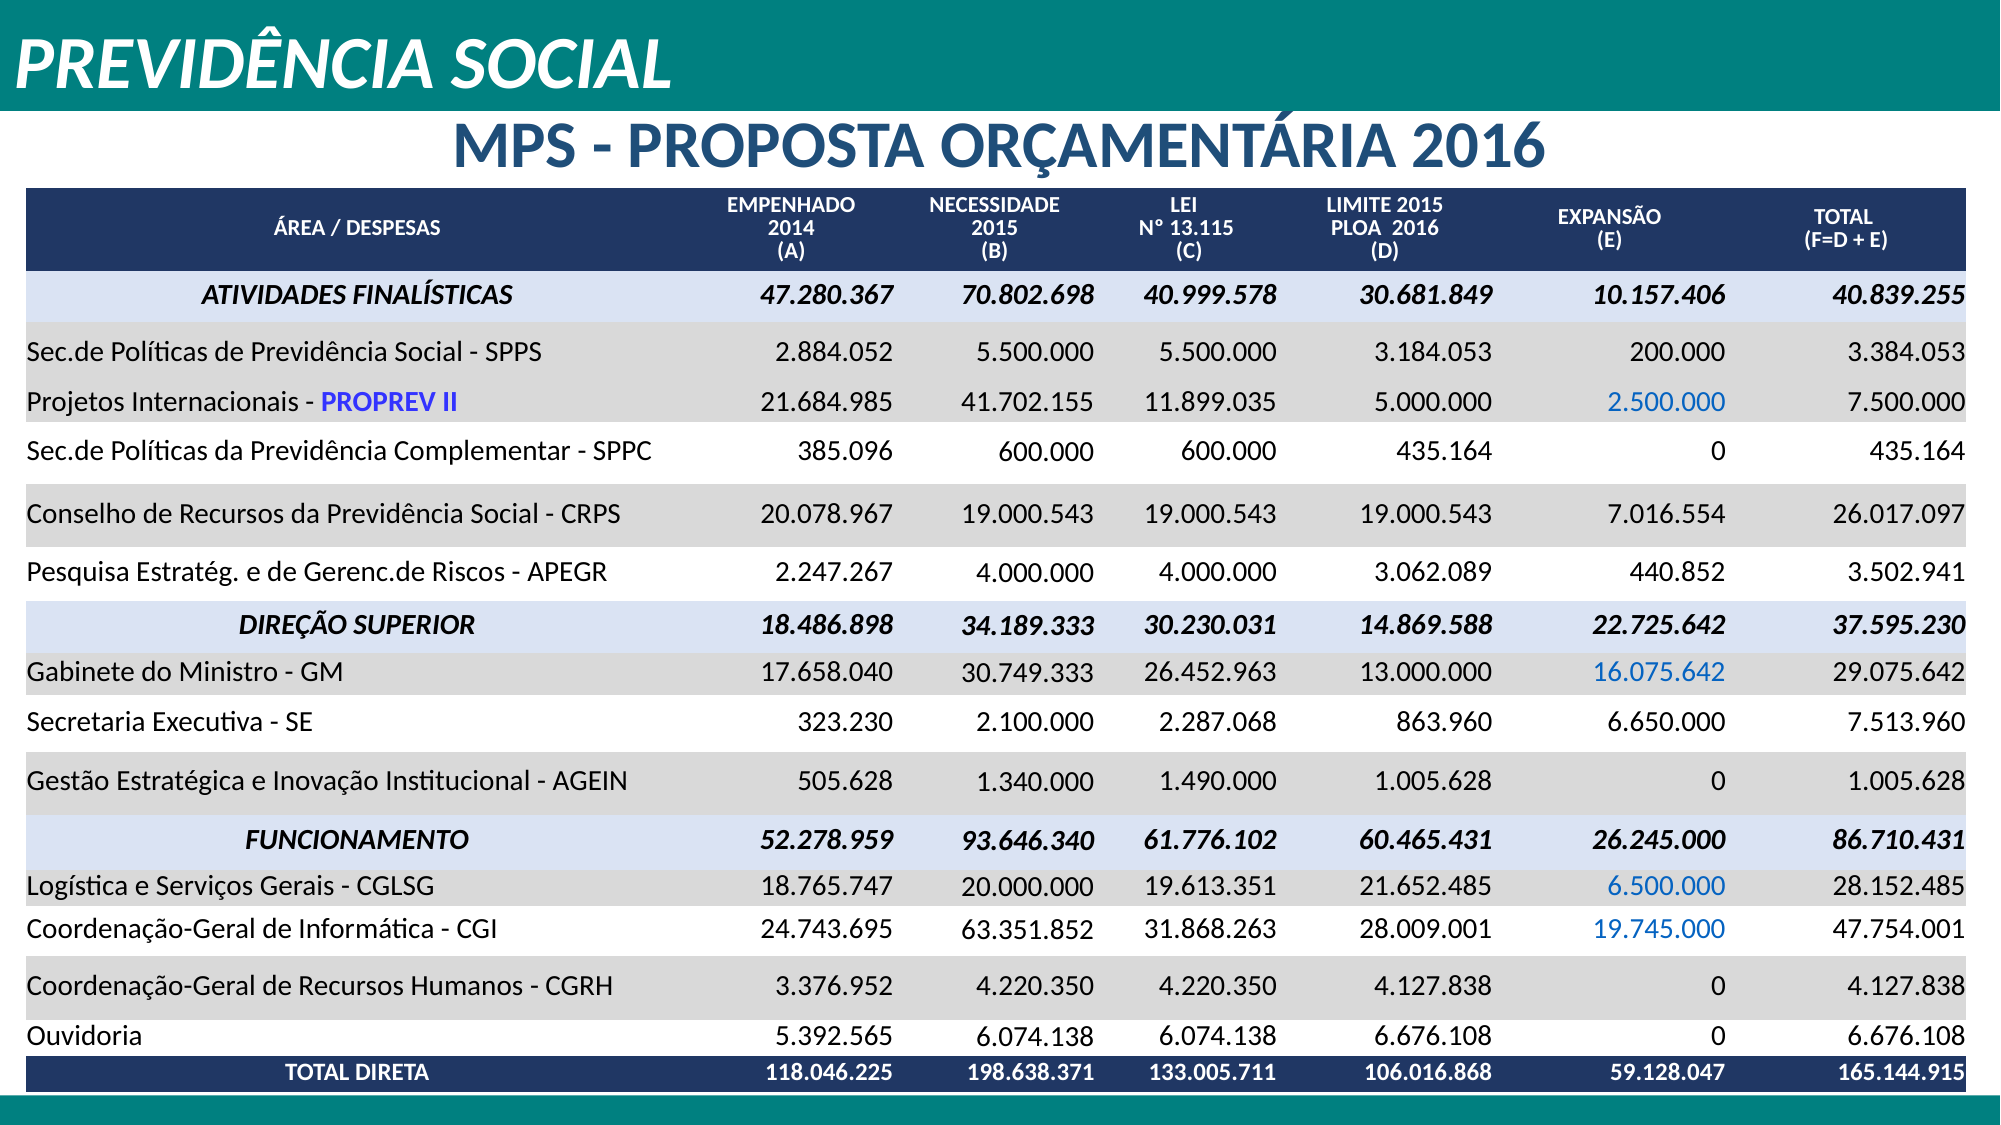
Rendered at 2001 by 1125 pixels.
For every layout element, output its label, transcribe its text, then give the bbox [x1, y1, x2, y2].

table_cell 5.500.000 [894, 322, 1096, 385]
table_cell 41.702.155 [894, 385, 1096, 422]
table_cell 40.999.578 [1096, 271, 1277, 322]
table_cell 4.220.350 [1096, 956, 1277, 1020]
table_cell Logística e Serviços Gerais - CGLSG [26, 870, 689, 906]
table_cell 26.245.000 [1493, 815, 1726, 870]
table_cell 3.376.952 [689, 956, 894, 1020]
table_cell 435.164 [1277, 422, 1493, 484]
table_cell 200.000 [1493, 322, 1726, 385]
table_cell 26.452.963 [1096, 653, 1277, 695]
table_cell 63.351.852 [894, 906, 1096, 956]
table_cell 26.017.097 [1726, 484, 1966, 547]
table_cell 0 [1493, 1020, 1726, 1056]
table_cell Sec.de Políticas de Previdência Social - SPPS [26, 322, 689, 385]
table_cell Pesquisa Estratég. e de Gerenc.de Riscos - APEGR [26, 547, 689, 601]
table_cell 4.220.350 [894, 956, 1096, 1020]
table_cell Coordenação-Geral de Recursos Humanos - CGRH [26, 956, 689, 1020]
table_cell 5.000.000 [1277, 385, 1493, 422]
table_cell 40.839.255 [1726, 271, 1966, 322]
table_cell 19.000.543 [1277, 484, 1493, 547]
table_header NECESSIDADE 2015 (B) [894, 188, 1096, 271]
table_cell 1.005.628 [1726, 752, 1966, 815]
table_cell 14.869.588 [1277, 601, 1493, 653]
table_cell 3.502.941 [1726, 547, 1966, 601]
table_cell 28.152.485 [1726, 870, 1966, 906]
table_cell 17.658.040 [689, 653, 894, 695]
table_cell 3.384.053 [1726, 322, 1966, 385]
table_cell 47.280.367 [689, 271, 894, 322]
table_cell 863.960 [1277, 695, 1493, 752]
table_cell 4.127.838 [1277, 956, 1493, 1020]
table_cell 0 [1493, 422, 1726, 484]
text_box [0, 1095, 2000, 1125]
table_cell 93.646.340 [894, 815, 1096, 870]
table_cell 11.899.035 [1096, 385, 1277, 422]
table_cell 22.725.642 [1493, 601, 1726, 653]
table_cell 385.096 [689, 422, 894, 484]
table_cell 1.490.000 [1096, 752, 1277, 815]
table_cell 21.684.985 [689, 385, 894, 422]
table_cell 19.000.543 [1096, 484, 1277, 547]
table_cell 133.005.711 [1096, 1056, 1277, 1092]
table_header TOTAL (F=D + E) [1726, 188, 1966, 271]
table_cell 31.868.263 [1096, 906, 1277, 956]
table_cell 6.074.138 [894, 1020, 1096, 1056]
table_cell 30.749.333 [894, 653, 1096, 695]
table_cell 21.652.485 [1277, 870, 1493, 906]
table_cell 24.743.695 [689, 906, 894, 956]
table_cell 7.016.554 [1493, 484, 1726, 547]
table_cell 18.765.747 [689, 870, 894, 906]
table_cell 2.100.000 [894, 695, 1096, 752]
table_cell 6.676.108 [1277, 1020, 1493, 1056]
table_cell 118.046.225 [689, 1056, 894, 1092]
table_cell Sec.de Políticas da Previdência Complementar - SPPC [26, 422, 689, 484]
table_cell Projetos Internacionais - PROPREV II [26, 385, 689, 422]
table_cell 1.005.628 [1277, 752, 1493, 815]
table_cell 4.000.000 [894, 547, 1096, 601]
table_cell 18.486.898 [689, 601, 894, 653]
table_cell Gabinete do Ministro - GM [26, 653, 689, 695]
table_header ÁREA / DESPESAS [26, 188, 689, 271]
table_cell 70.802.698 [894, 271, 1096, 322]
table_cell 198.638.371 [894, 1056, 1096, 1092]
table_cell 6.500.000 [1493, 870, 1726, 906]
table_cell 59.128.047 [1493, 1056, 1726, 1092]
table_cell DIREÇÃO SUPERIOR [26, 601, 689, 653]
text_box PREVIDÊNCIA SOCIAL [0, 0, 2000, 111]
table_cell 34.189.333 [894, 601, 1096, 653]
table_cell 37.595.230 [1726, 601, 1966, 653]
table_cell 20.078.967 [689, 484, 894, 547]
table_cell 2.287.068 [1096, 695, 1277, 752]
table_cell 2.884.052 [689, 322, 894, 385]
table_cell 28.009.001 [1277, 906, 1493, 956]
table_cell FUNCIONAMENTO [26, 815, 689, 870]
table_cell 7.513.960 [1726, 695, 1966, 752]
table_cell 30.681.849 [1277, 271, 1493, 322]
table_header LEI Nº 13.115 (C) [1096, 188, 1277, 271]
table_cell 86.710.431 [1726, 815, 1966, 870]
table_cell 2.247.267 [689, 547, 894, 601]
table_cell 440.852 [1493, 547, 1726, 601]
table_cell Coordenação-Geral de Informática - CGI [26, 906, 689, 956]
table_cell 19.000.543 [894, 484, 1096, 547]
table_cell 2.500.000 [1493, 385, 1726, 422]
table_cell 16.075.642 [1493, 653, 1726, 695]
table_cell 0 [1493, 752, 1726, 815]
table_cell 3.184.053 [1277, 322, 1493, 385]
table_cell 0 [1493, 956, 1726, 1020]
table_cell 5.500.000 [1096, 322, 1277, 385]
table_cell 60.465.431 [1277, 815, 1493, 870]
table_header LIMITE 2015 PLOA 2016 (D) [1277, 188, 1493, 271]
table_cell 505.628 [689, 752, 894, 815]
table_cell ATIVIDADES FINALÍSTICAS [26, 271, 689, 322]
table_cell 5.392.565 [689, 1020, 894, 1056]
table_cell 4.127.838 [1726, 956, 1966, 1020]
table_cell 435.164 [1726, 422, 1966, 484]
table_cell 19.613.351 [1096, 870, 1277, 906]
table_cell 61.776.102 [1096, 815, 1277, 870]
table_cell 30.230.031 [1096, 601, 1277, 653]
table_cell 7.500.000 [1726, 385, 1966, 422]
table_cell 165.144.915 [1726, 1056, 1966, 1092]
table_cell 6.074.138 [1096, 1020, 1277, 1056]
table_cell 4.000.000 [1096, 547, 1277, 601]
table_cell 6.676.108 [1726, 1020, 1966, 1056]
table_cell 600.000 [894, 422, 1096, 484]
table_cell Gestão Estratégica e Inovação Institucional - AGEIN [26, 752, 689, 815]
table_cell Ouvidoria [26, 1020, 689, 1056]
table_cell Secretaria Executiva - SE [26, 695, 689, 752]
table_cell 1.340.000 [894, 752, 1096, 815]
table_cell 19.745.000 [1493, 906, 1726, 956]
table_cell Conselho de Recursos da Previdência Social - CRPS [26, 484, 689, 547]
table_cell TOTAL DIRETA [26, 1056, 689, 1092]
table_cell 323.230 [689, 695, 894, 752]
table_cell 10.157.406 [1493, 271, 1726, 322]
table_cell 52.278.959 [689, 815, 894, 870]
table_cell 6.650.000 [1493, 695, 1726, 752]
table_cell 20.000.000 [894, 870, 1096, 906]
text_box MPS - PROPOSTA ORÇAMENTÁRIA 2016 [33, 111, 1967, 188]
table_header EMPENHADO 2014 (A) [689, 188, 894, 271]
table_cell 47.754.001 [1726, 906, 1966, 956]
table_cell 13.000.000 [1277, 653, 1493, 695]
table_cell 3.062.089 [1277, 547, 1493, 601]
table_cell 29.075.642 [1726, 653, 1966, 695]
table_header EXPANSÃO (E) [1493, 188, 1726, 271]
table_cell 106.016.868 [1277, 1056, 1493, 1092]
table_cell 600.000 [1096, 422, 1277, 484]
